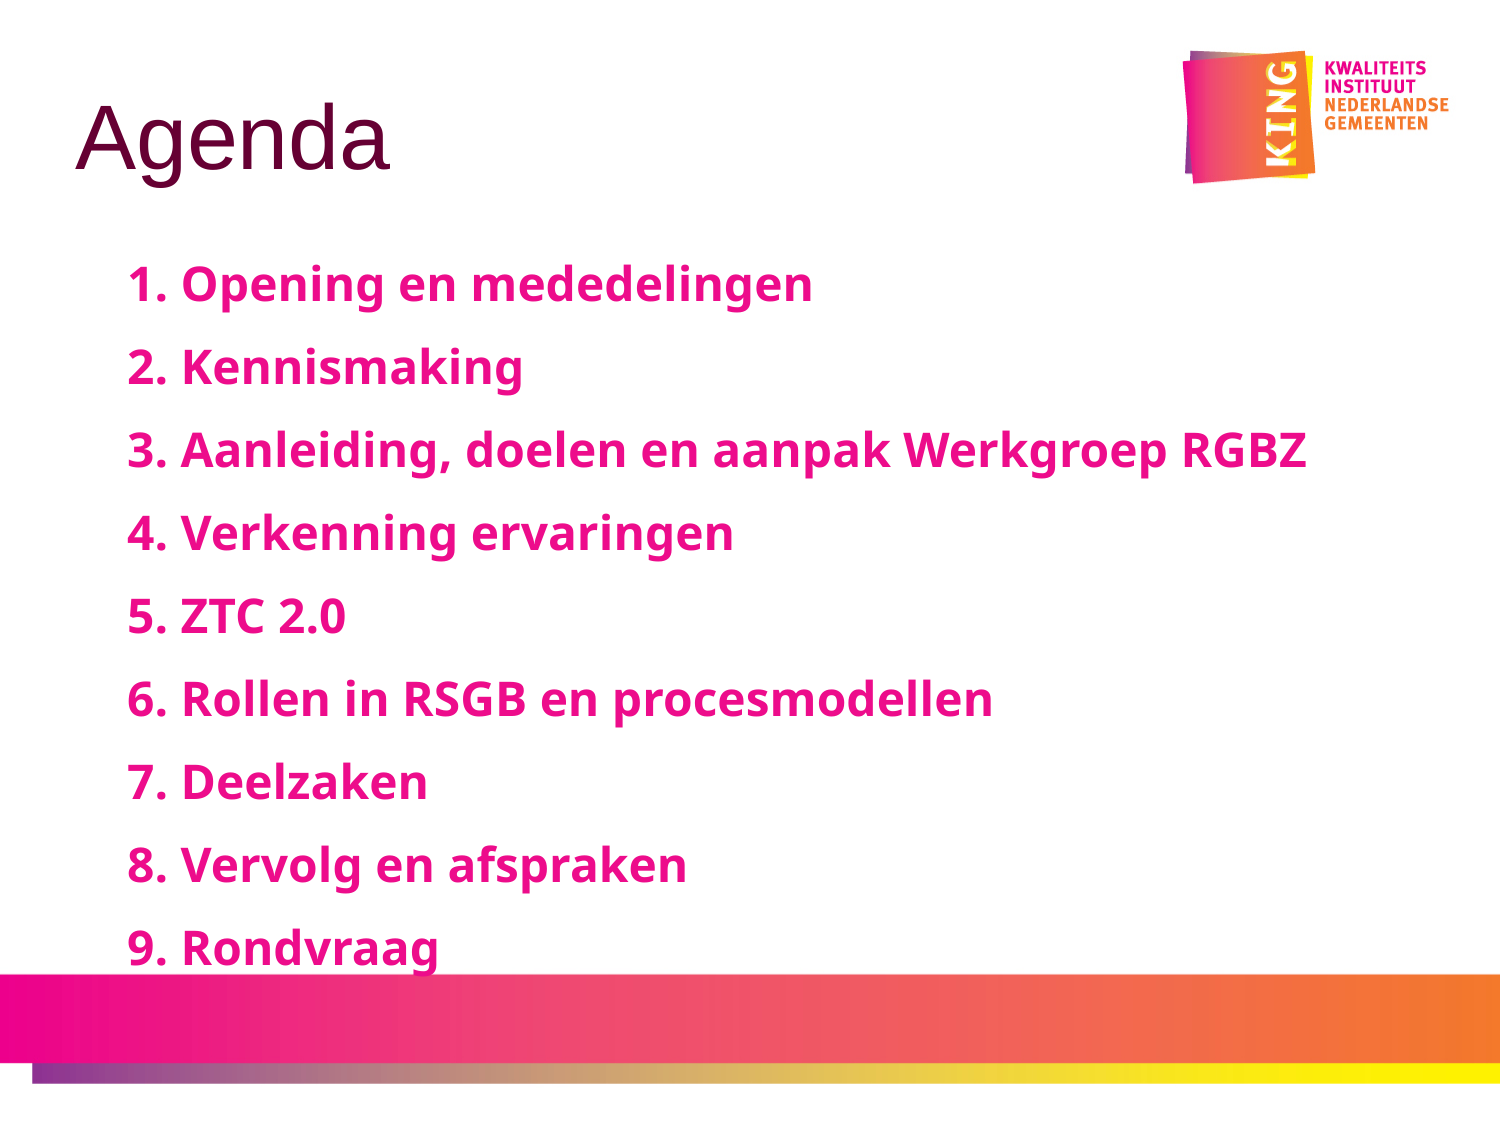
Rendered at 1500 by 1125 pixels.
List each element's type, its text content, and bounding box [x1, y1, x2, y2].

list 1. Opening en mededelingen 2. Kennismaking 3. Aanleiding, doelen en aanpak Werkgroep RGBZ 4. Verkenning ervaringen 5. ZTC 2.0 6. Rollen in RSGB en procesmodellen 7. Deelzaken 8. Vervolg en afspraken 9. Rondvraag [111, 245, 1500, 989]
picture [0, 0, 1500, 1125]
title Agenda [74, 44, 1425, 233]
